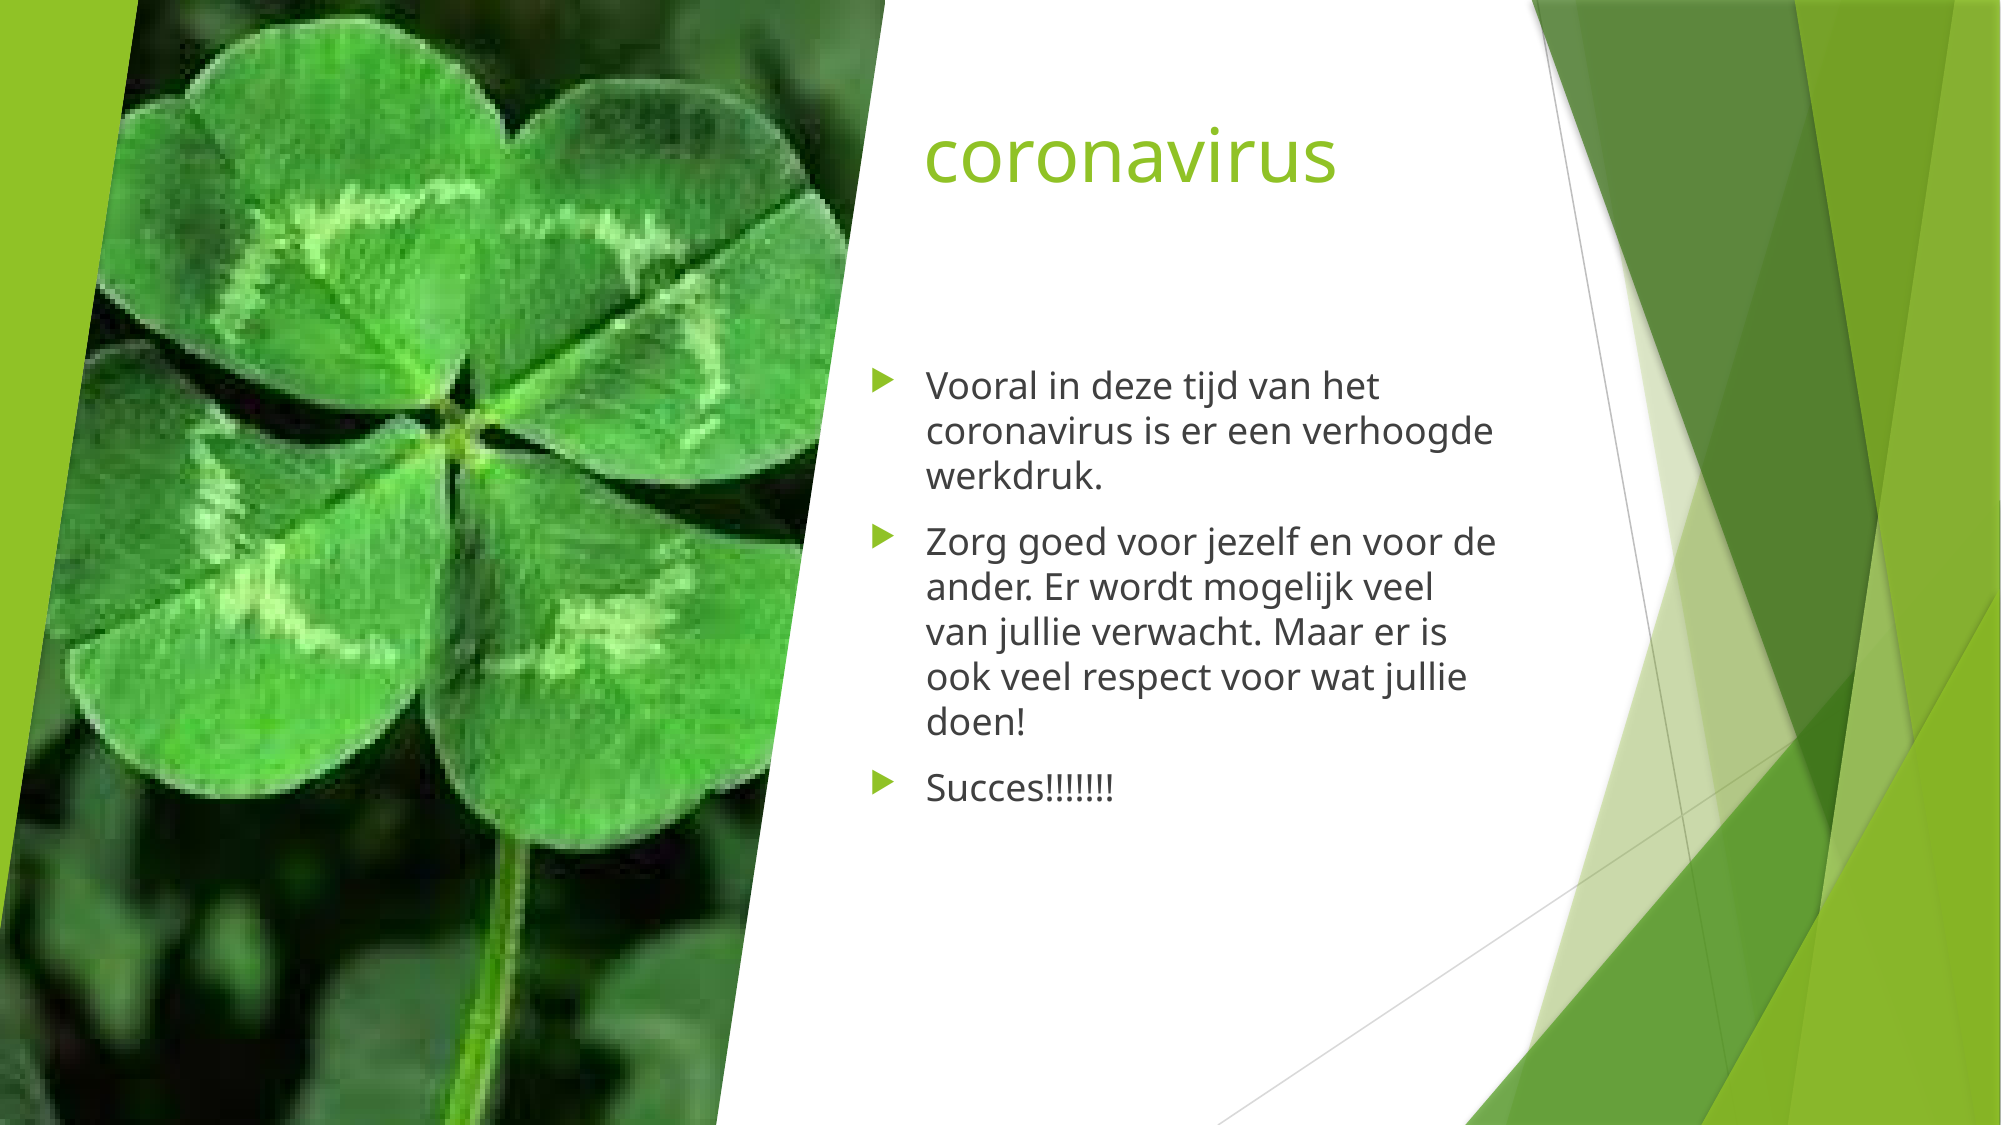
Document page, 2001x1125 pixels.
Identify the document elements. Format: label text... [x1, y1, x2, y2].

title coronavirus [908, 99, 1522, 317]
list Vooral in deze tijd van het coronavirus is er een verhoogde werkdruk. Zorg goed voor jezelf en voor de ander. Er wordt mogelijk veel van jullie verwacht. Maar er is ook veel respect voor wat jullie doen! Succes!!!!!!! [890, 354, 1522, 992]
picture [0, 0, 886, 1125]
